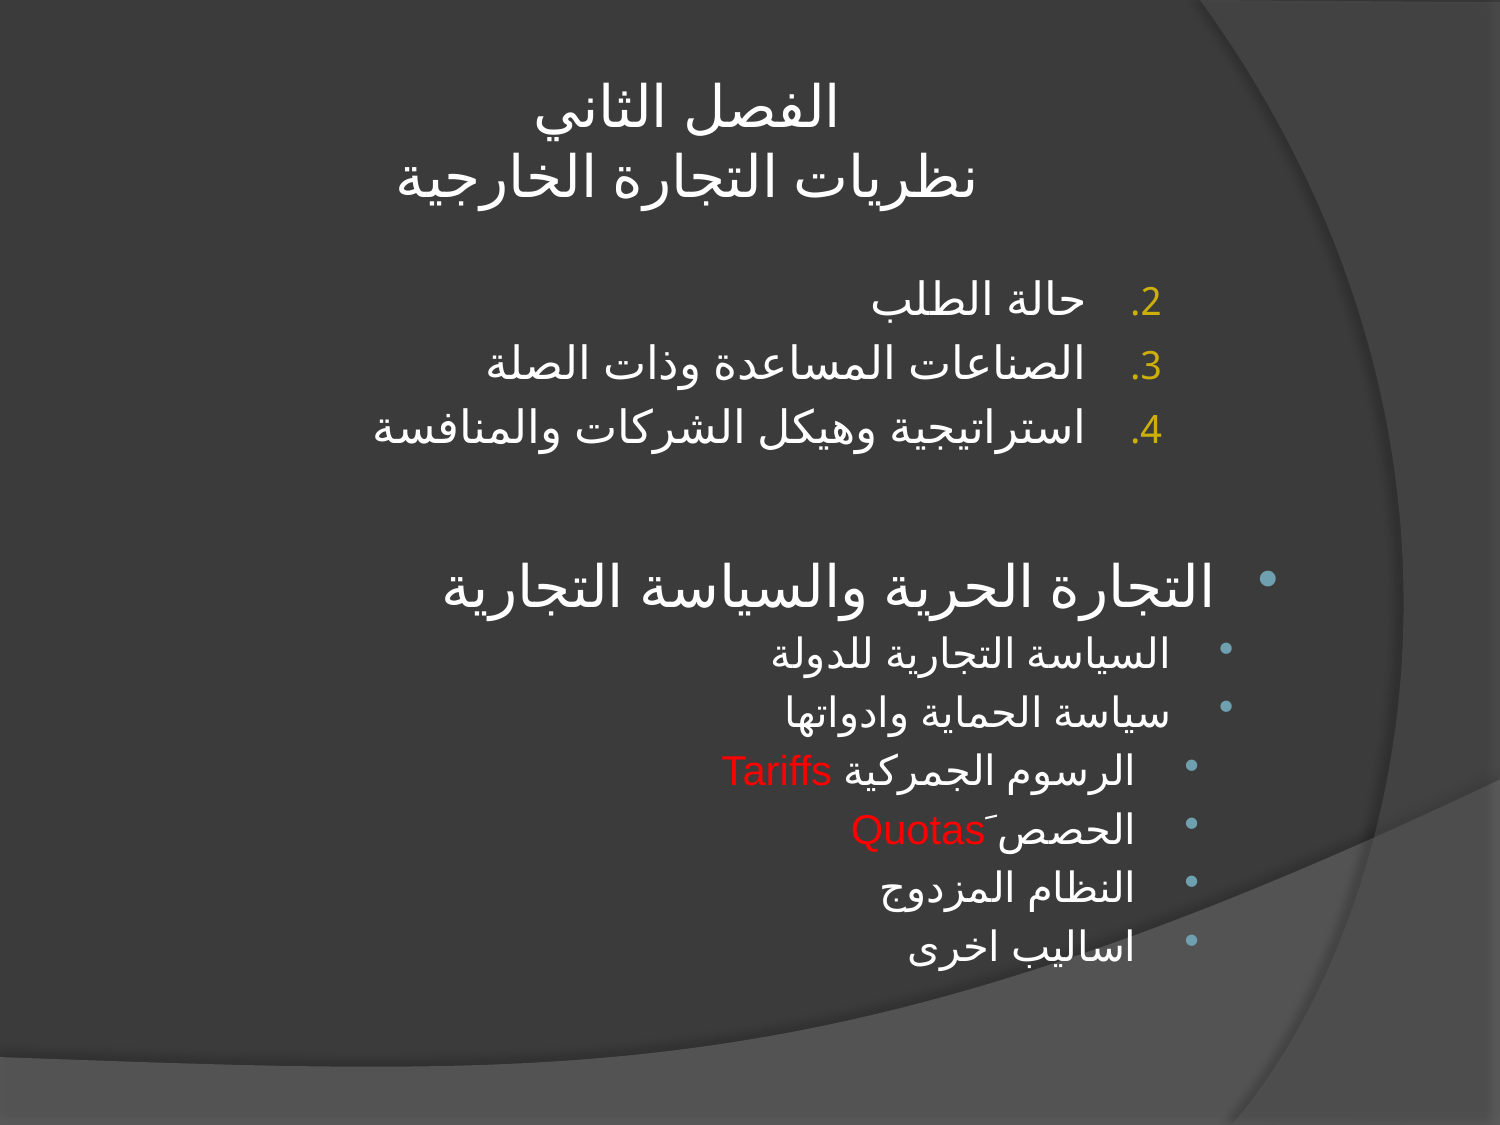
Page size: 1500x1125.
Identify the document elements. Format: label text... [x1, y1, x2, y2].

title الفصل الثاني نظريات التجارة الخارجية [75, 45, 1300, 233]
list حالة الطلب الصناعات المساعدة وذات الصلة استراتيجية وهيكل الشركات والمنافسة التجارة الحرية والسياسة التجارية السياسة التجارية للدولة سياسة الحماية وادواتها الرسوم الجمركية Tariffs الحصص َQuotas النظام المزدوج اساليب اخرى [75, 262, 1300, 1005]
